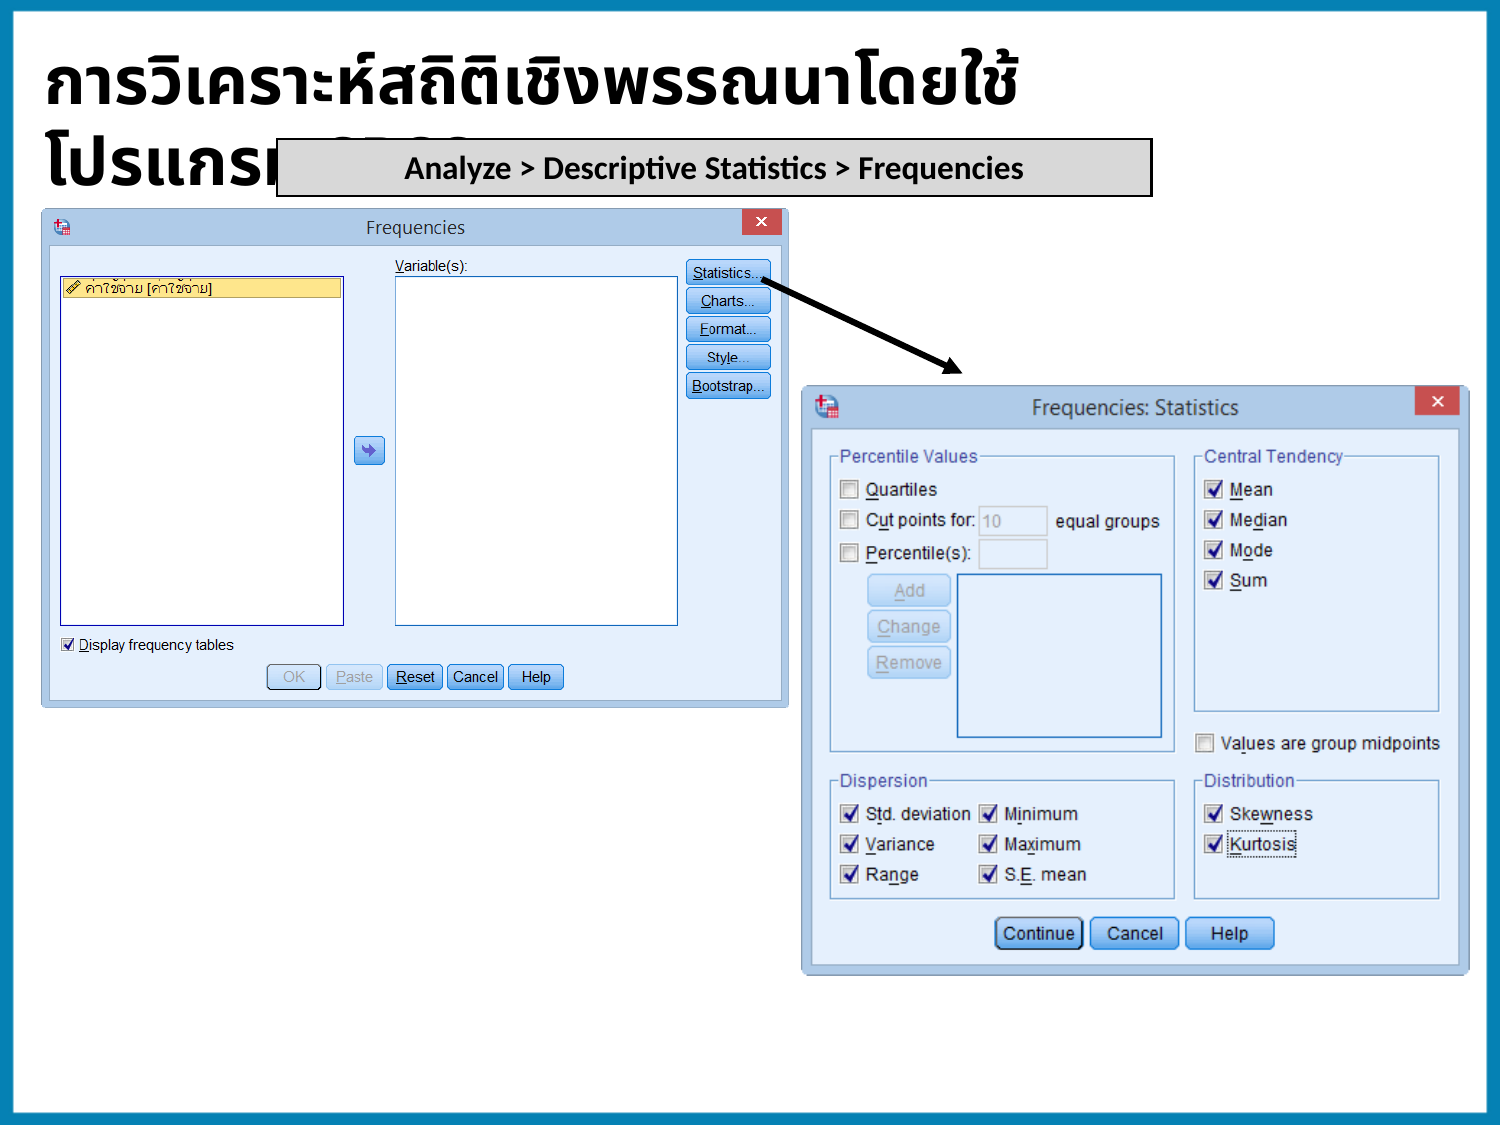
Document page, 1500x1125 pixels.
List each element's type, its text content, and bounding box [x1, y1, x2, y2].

picture [13, 11, 1487, 1113]
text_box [761, 278, 963, 374]
text_box การวิเคราะห์สถิติเชิงพรรณนาโดยใช้โปรแกรม SPSS [29, 30, 1285, 206]
text_box Analyze > Descriptive Statistics > Frequencies [277, 139, 1152, 197]
